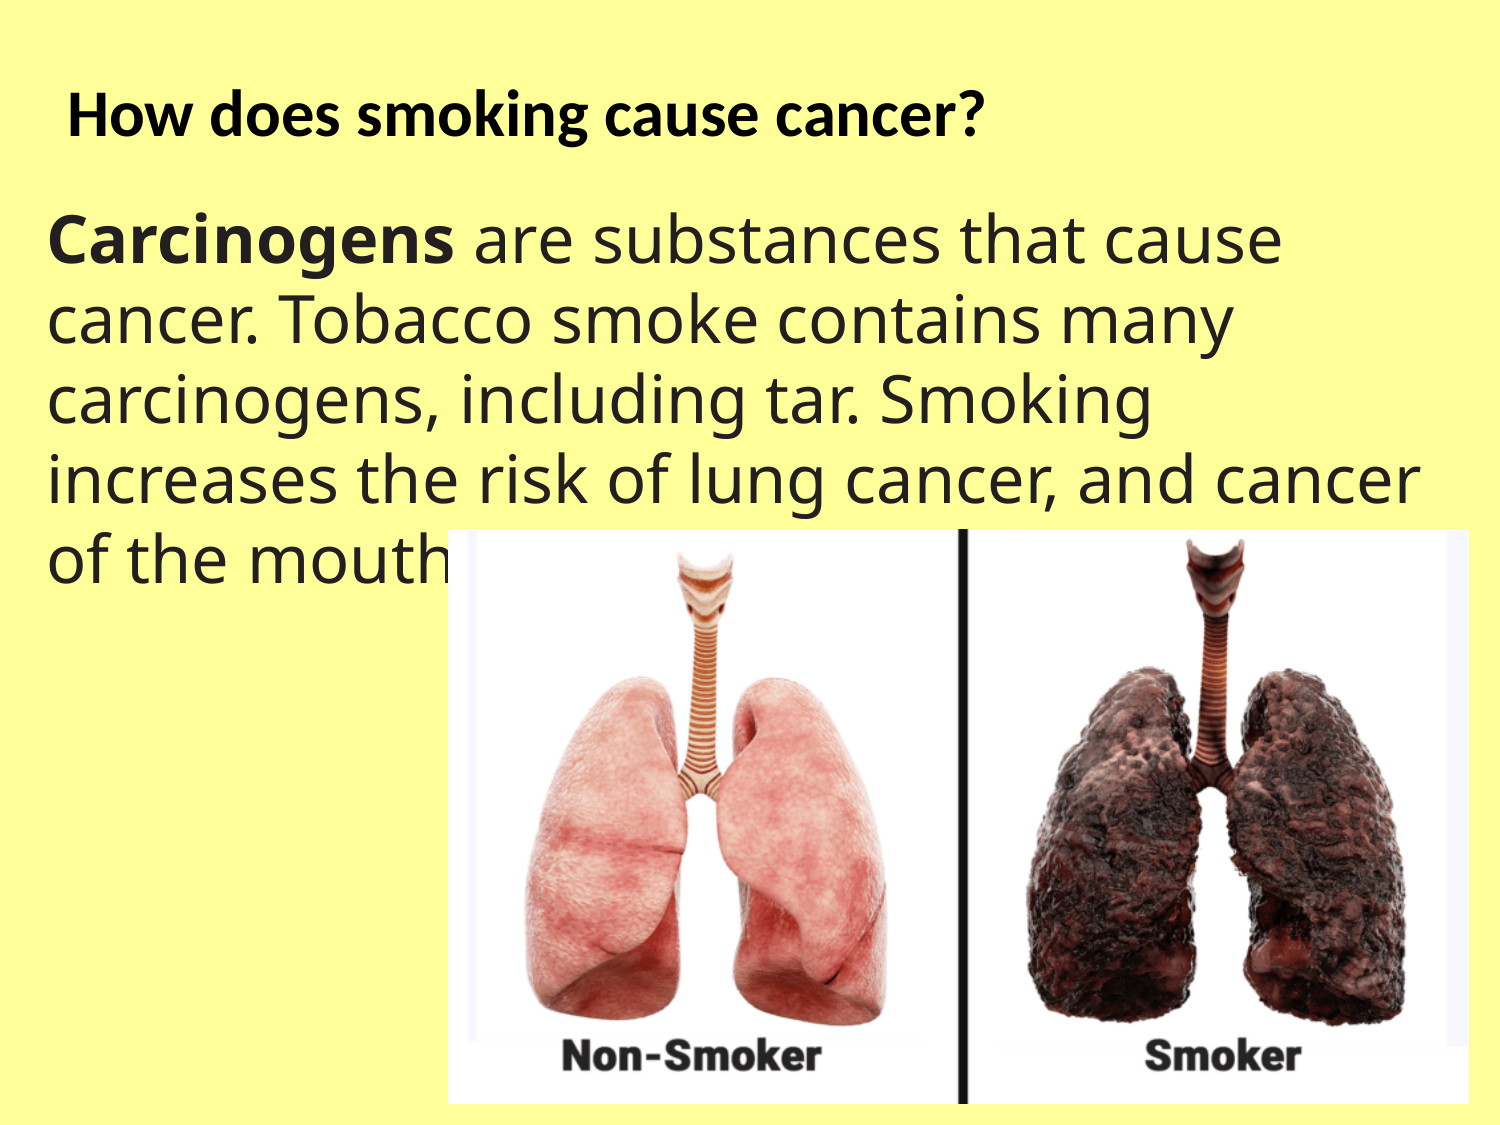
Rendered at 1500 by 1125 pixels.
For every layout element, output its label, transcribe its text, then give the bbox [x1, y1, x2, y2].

text_box How does smoking cause cancer? [52, 62, 1004, 157]
picture [448, 529, 1469, 1104]
text_box Carcinogens are substances that cause cancer. Tobacco smoke contains many carcinogens, including tar. Smoking increases the risk of lung cancer, and cancer of the mouth, throat and oesophagus. [31, 189, 1461, 604]
